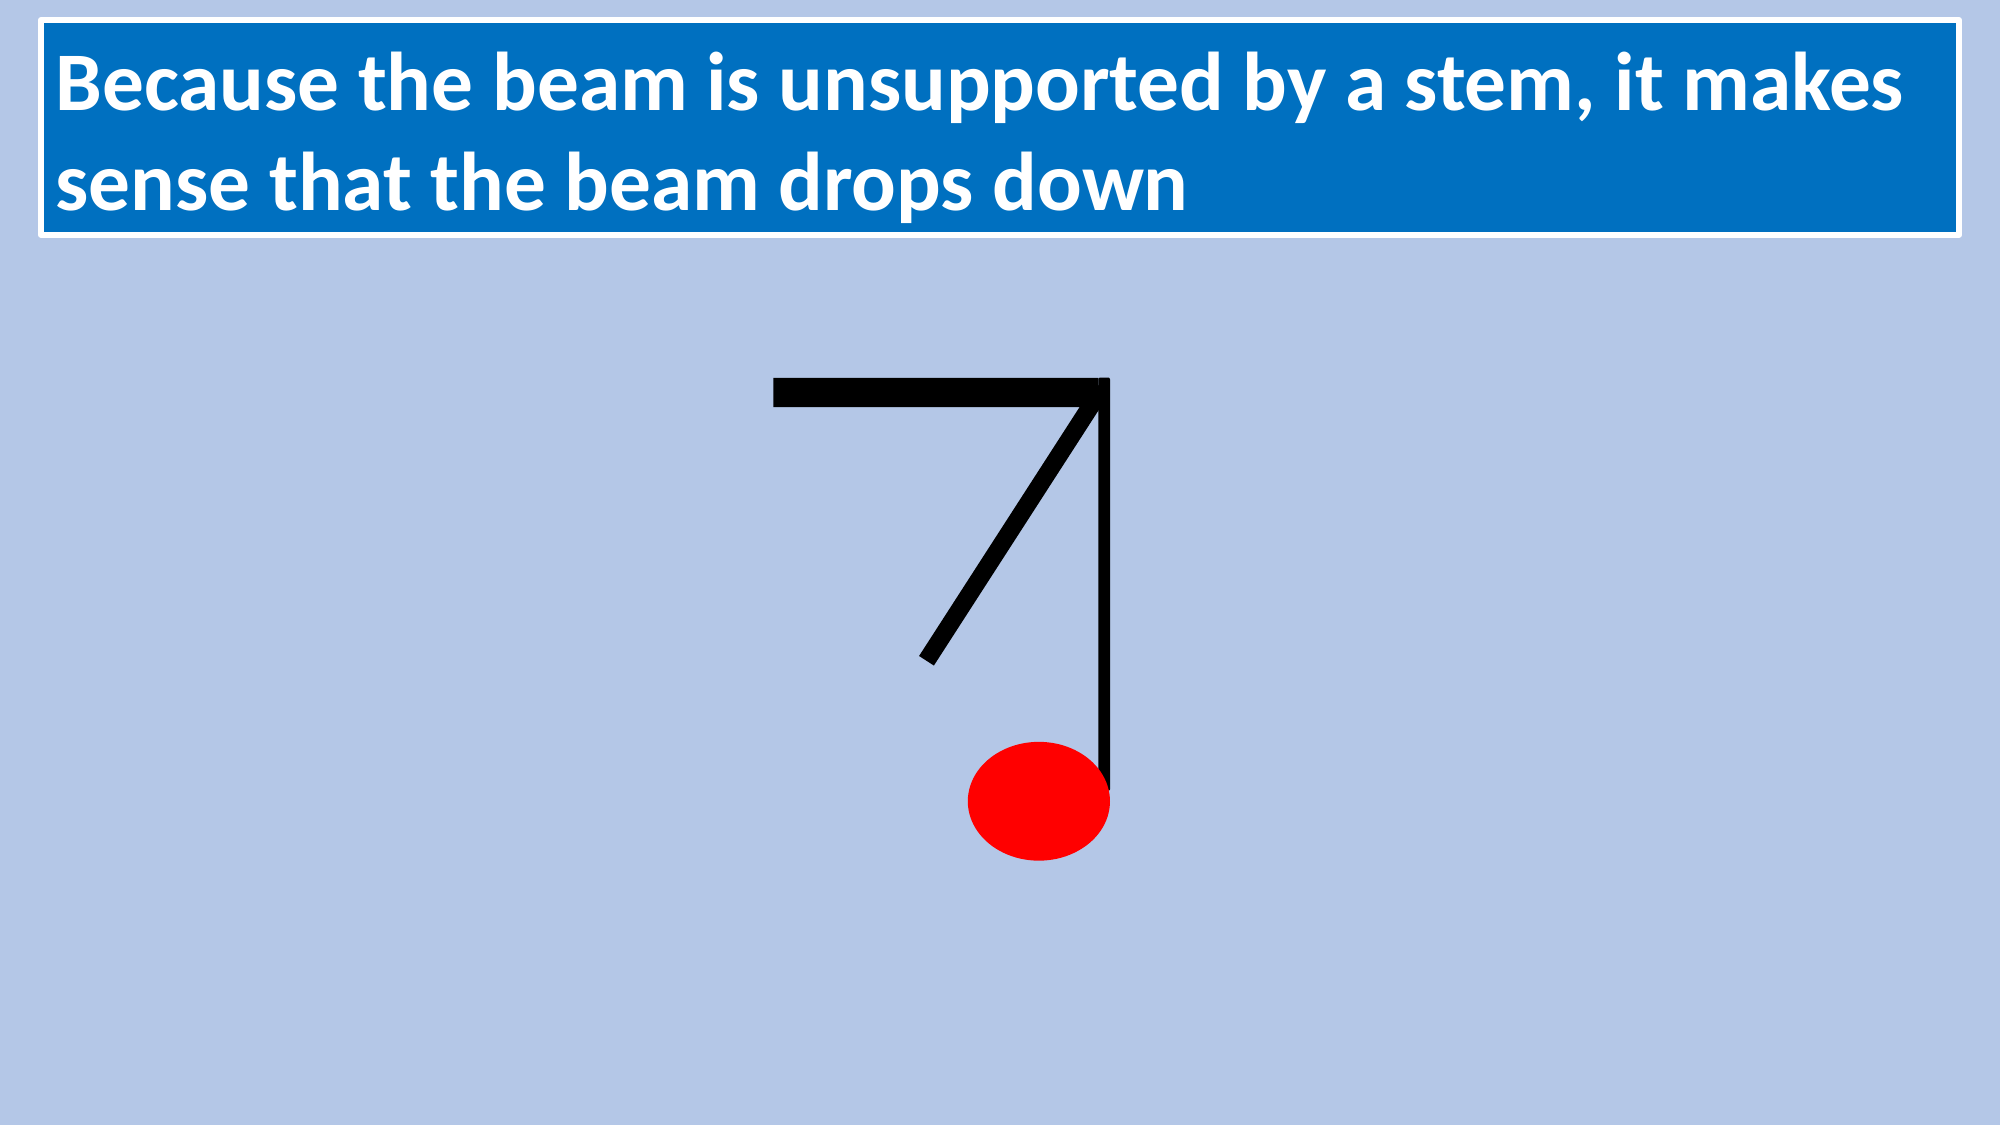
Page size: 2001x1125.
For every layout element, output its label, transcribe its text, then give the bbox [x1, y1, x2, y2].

text_box Because the beam is unsupported by a stem, it makes sense that the beam drops down [40, 20, 1959, 235]
text_box [966, 740, 1112, 862]
text_box [1097, 393, 1112, 791]
text_box [917, 381, 1112, 667]
text_box [772, 377, 1099, 408]
text_box [1098, 376, 1112, 392]
